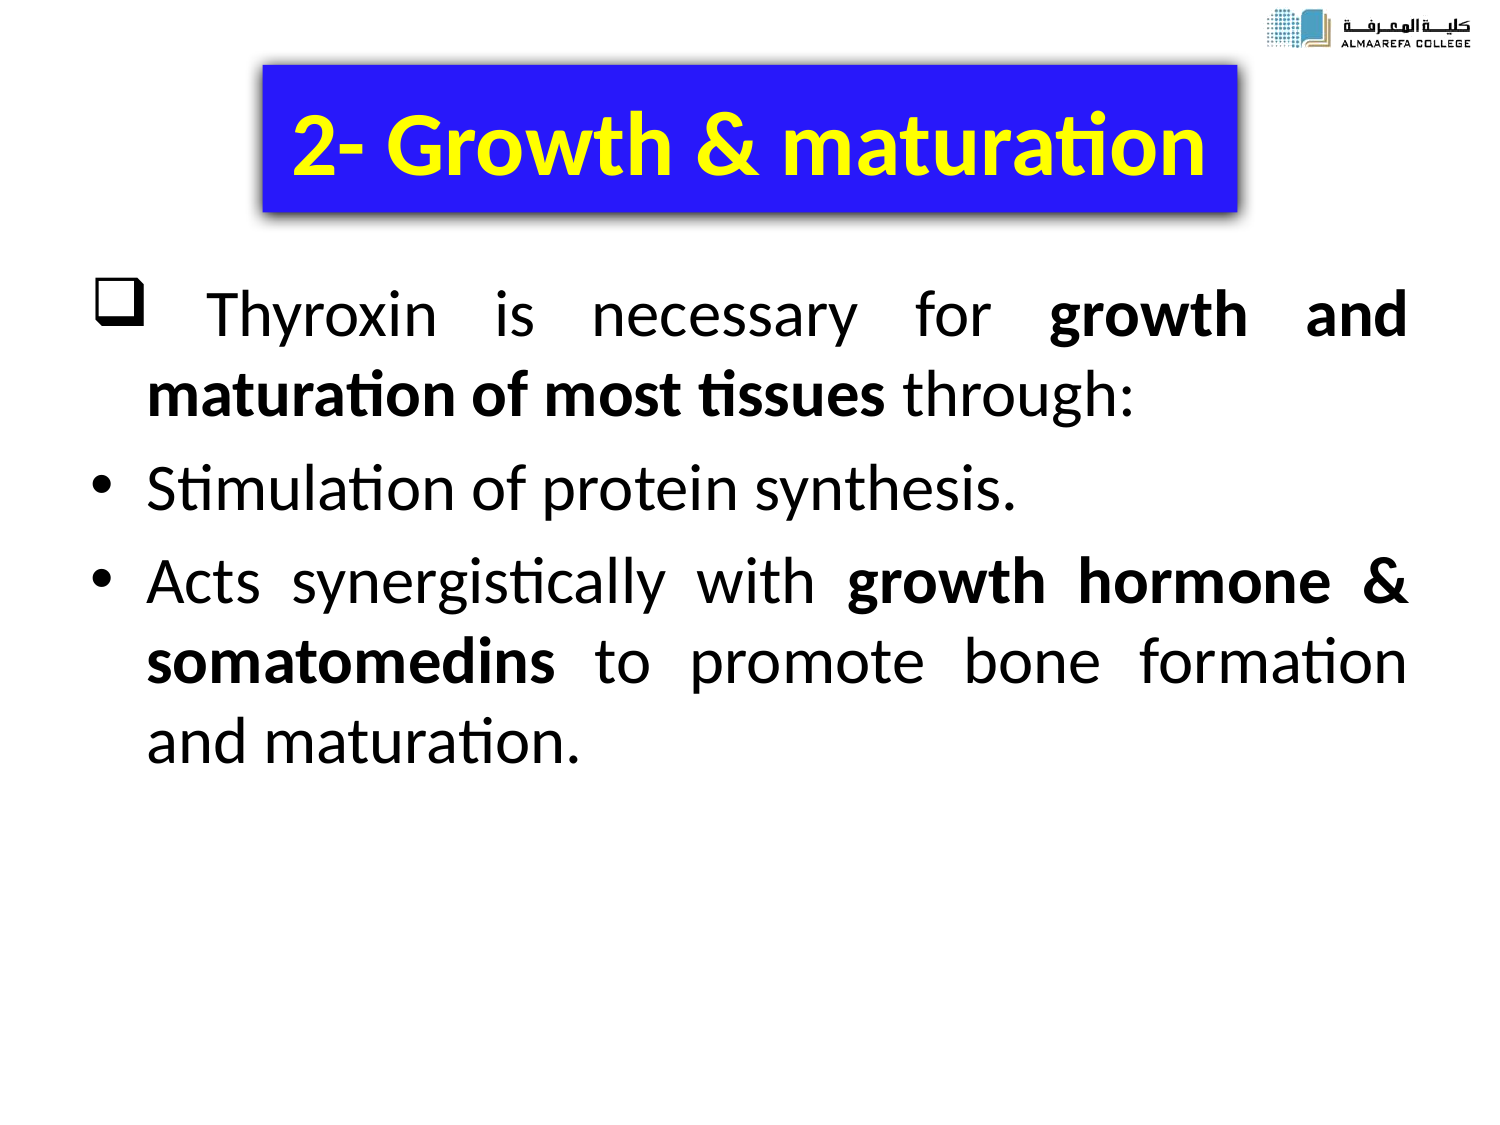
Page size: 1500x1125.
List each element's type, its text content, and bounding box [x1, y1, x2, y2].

title 2- Growth & maturation [262, 64, 1238, 213]
picture [1262, 0, 1475, 65]
list Thyroxin is necessary for growth and maturation of most tissues through: Stimulation of protein synthesis. Acts synergistically with growth hormone & somatomedins to promote bone formation and maturation. [75, 262, 1425, 1005]
